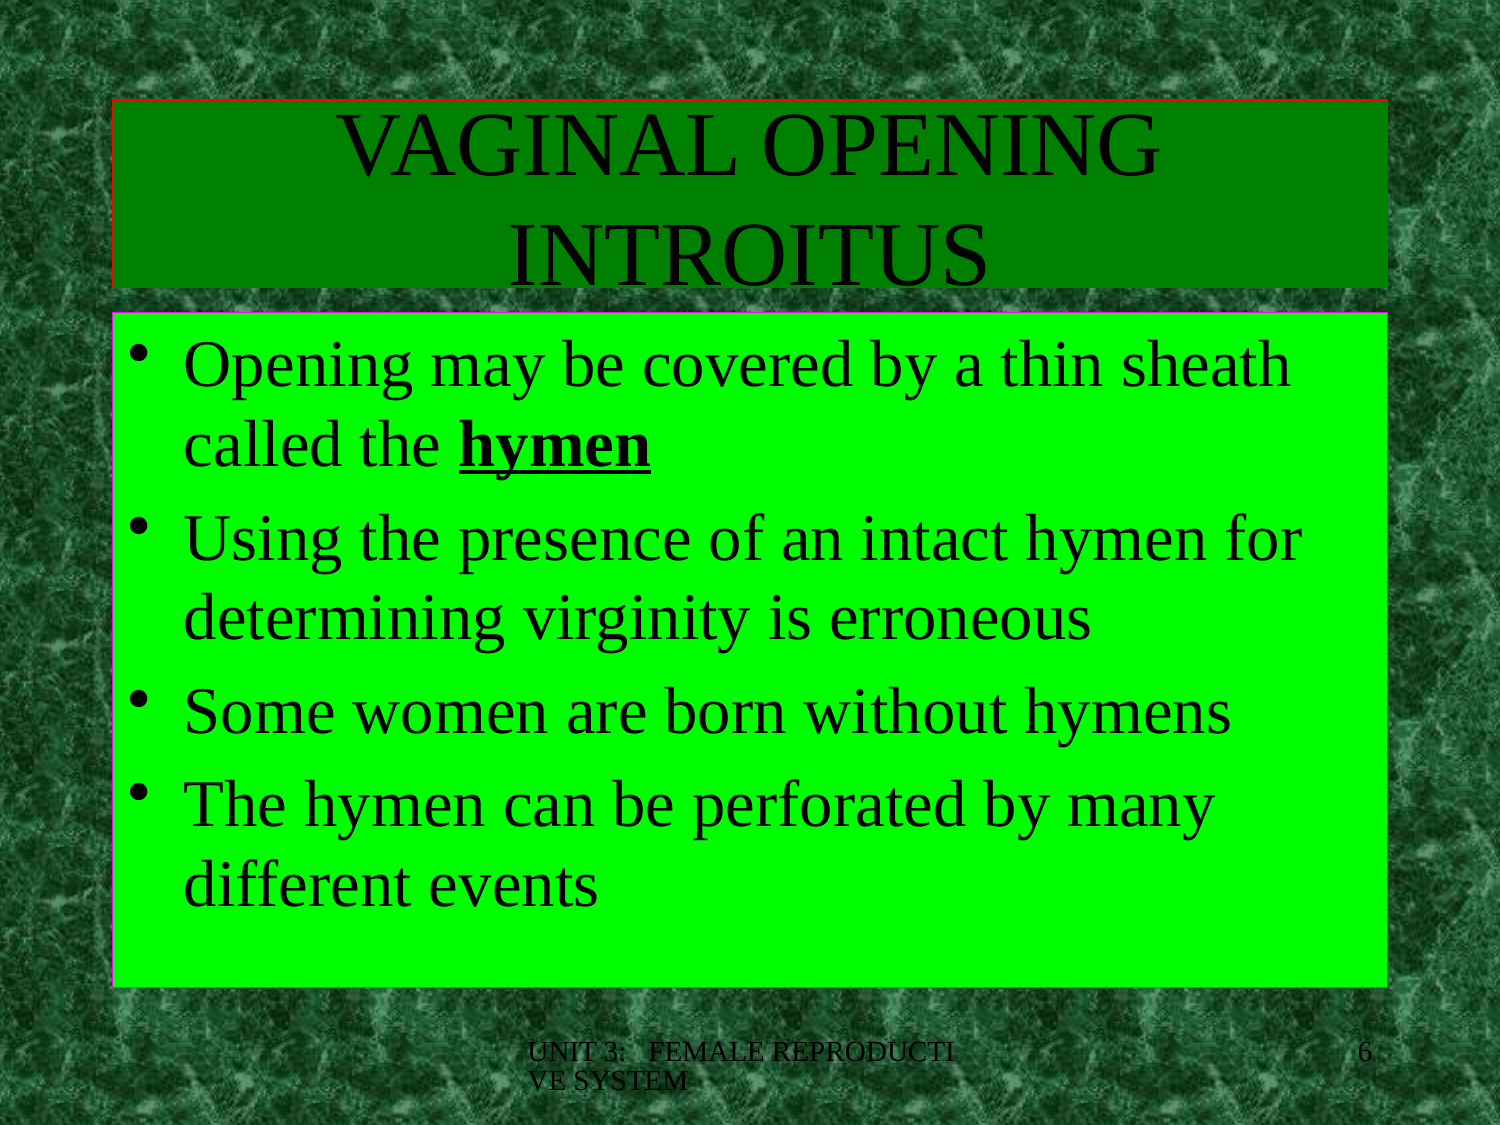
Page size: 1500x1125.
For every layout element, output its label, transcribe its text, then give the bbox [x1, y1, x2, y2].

title VAGINAL OPENING INTROITUS [112, 99, 1388, 288]
picture [0, 0, 1500, 1125]
list Opening may be covered by a thin sheath called the hymen Using the presence of an intact hymen for determining virginity is erroneous Some women are born without hymens The hymen can be perforated by many different events [112, 312, 1388, 988]
footer UNIT 3: FEMALE REPRODUCTIVE SYSTEM [512, 1024, 988, 1101]
slide_number 6 [1074, 1024, 1388, 1101]
